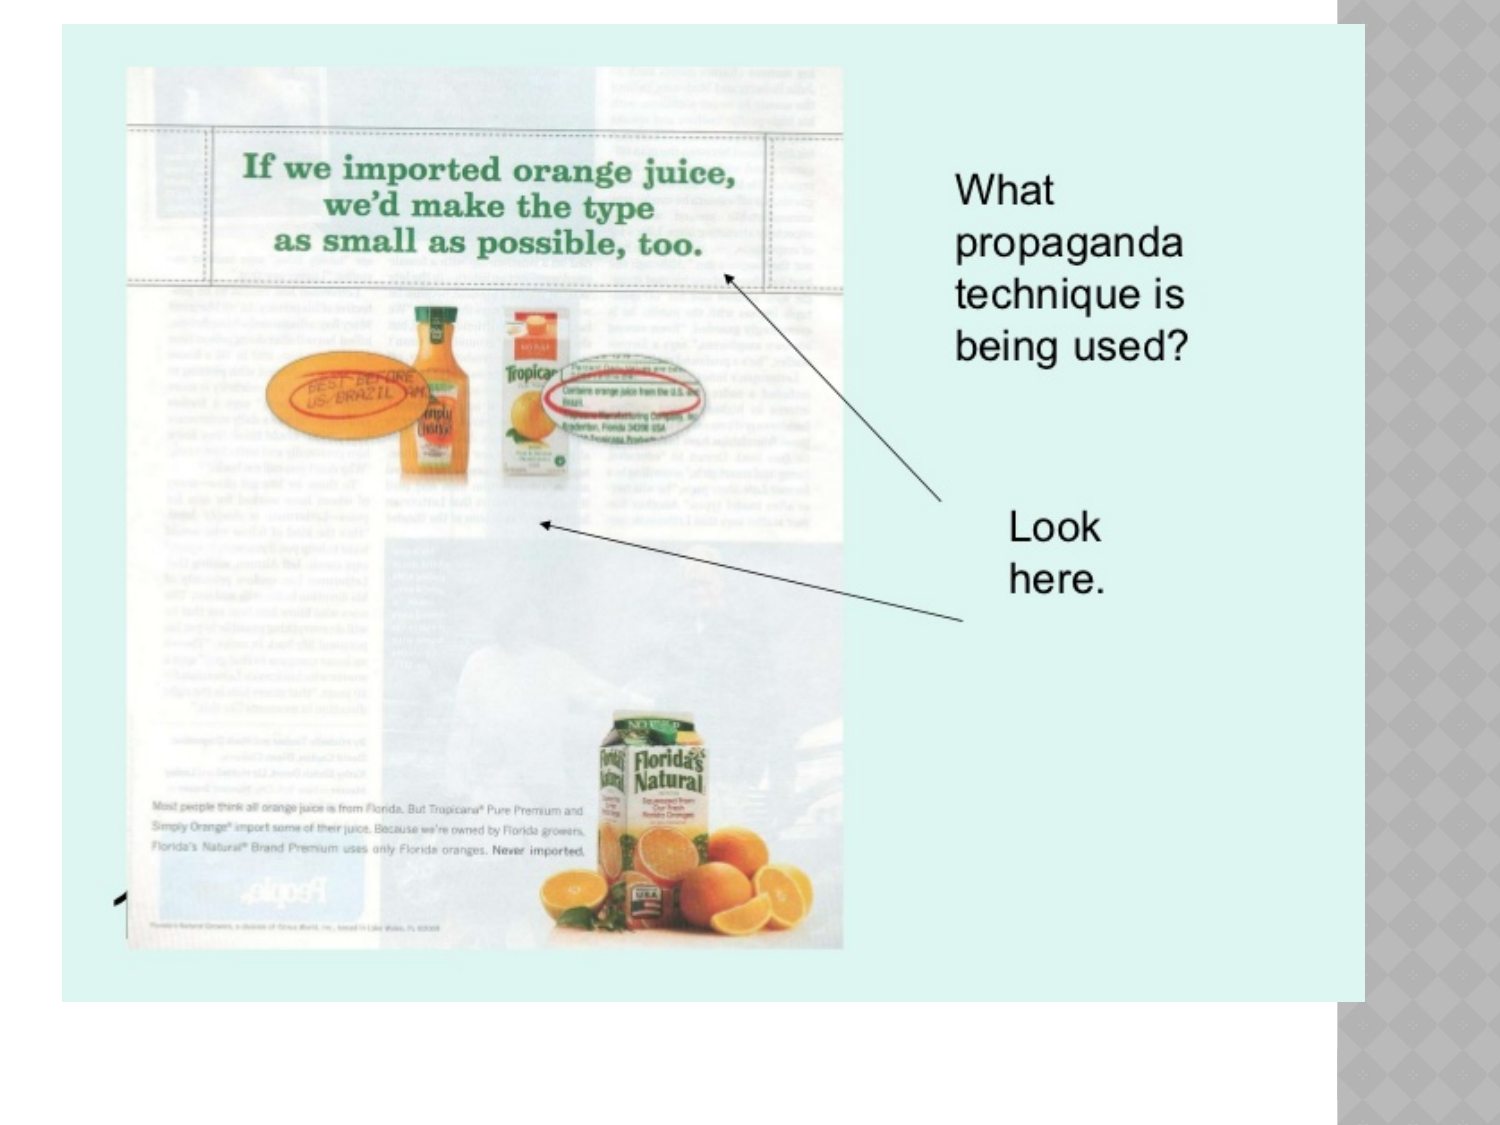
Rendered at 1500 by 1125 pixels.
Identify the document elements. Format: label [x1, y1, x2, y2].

picture [62, 24, 1365, 1002]
